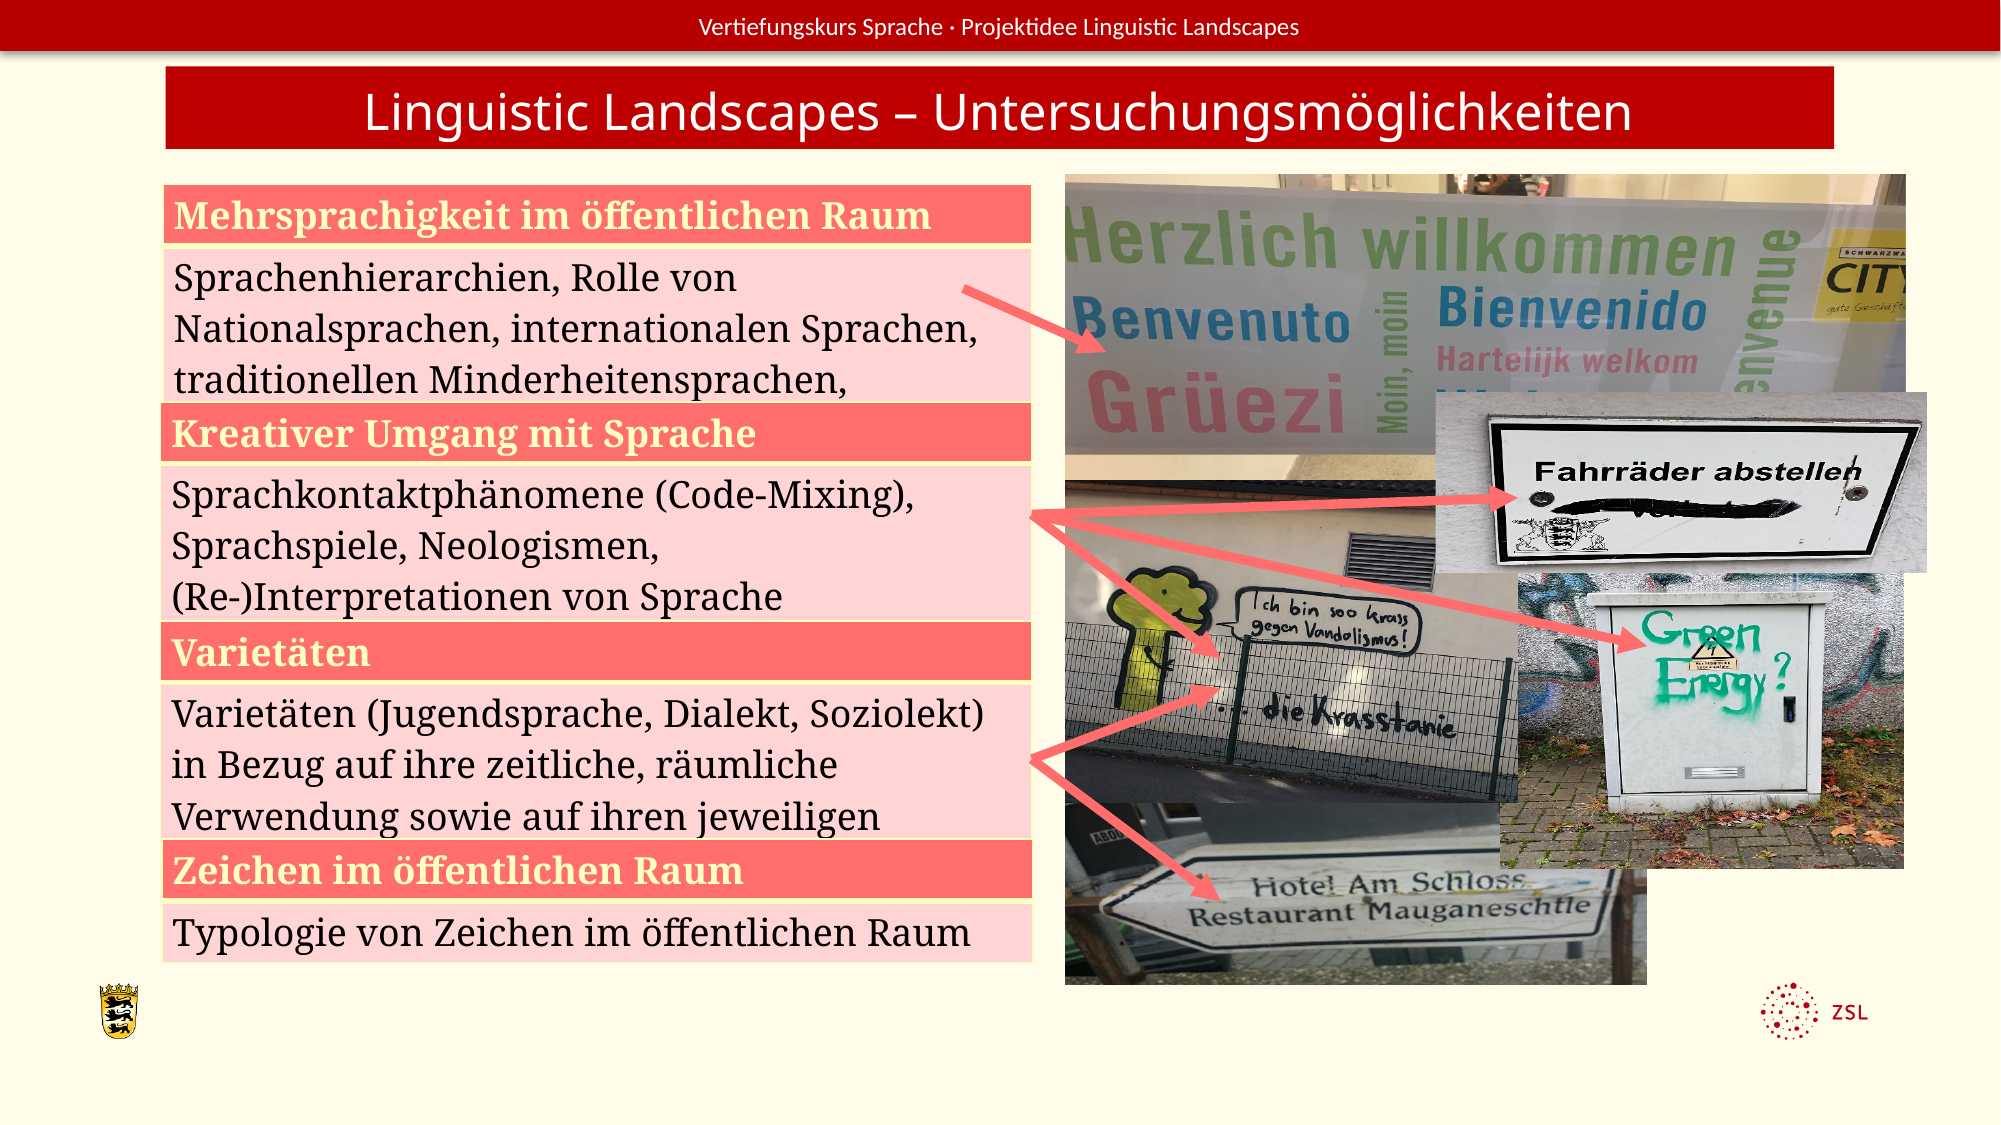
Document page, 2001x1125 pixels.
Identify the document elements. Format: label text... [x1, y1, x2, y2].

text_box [1031, 687, 1221, 720]
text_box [1031, 502, 1648, 647]
picture [98, 981, 140, 1041]
table_header Kreativer Umgang mit Sprache [161, 403, 1031, 461]
picture [1746, 986, 1882, 1054]
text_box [1031, 721, 1221, 902]
text_box Linguistic Landscapes – Untersuchungsmöglichkeiten [165, 66, 1835, 149]
table_cell Typologie von Zeichen im öffentlichen Raum [163, 904, 1032, 962]
table_header Mehrsprachigkeit im öffentlichen Raum [164, 185, 1031, 243]
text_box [1031, 655, 1221, 659]
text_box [1065, 174, 1938, 986]
table_header Zeichen im öffentlichen Raum [163, 840, 1024, 898]
table_cell Sprachkontaktphänomene (Code-Mixing), Sprachspiele, Neologismen, (Re-)Interpretationen von Sprache [161, 466, 1031, 620]
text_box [962, 288, 1107, 353]
table_cell Varietäten (Jugendsprache, Dialekt, Soziolekt) in Bezug auf ihre zeitliche, räumliche Verwendung sowie auf ihren jeweiligen Verwendungszweck [161, 685, 1031, 838]
table_cell Sprachenhierarchien, Rolle von Nationalsprachen, internationalen Sprachen, traditionellen Minderheitensprachen, Migrantensprachen [164, 249, 1031, 401]
table_header Varietäten [161, 622, 1031, 680]
